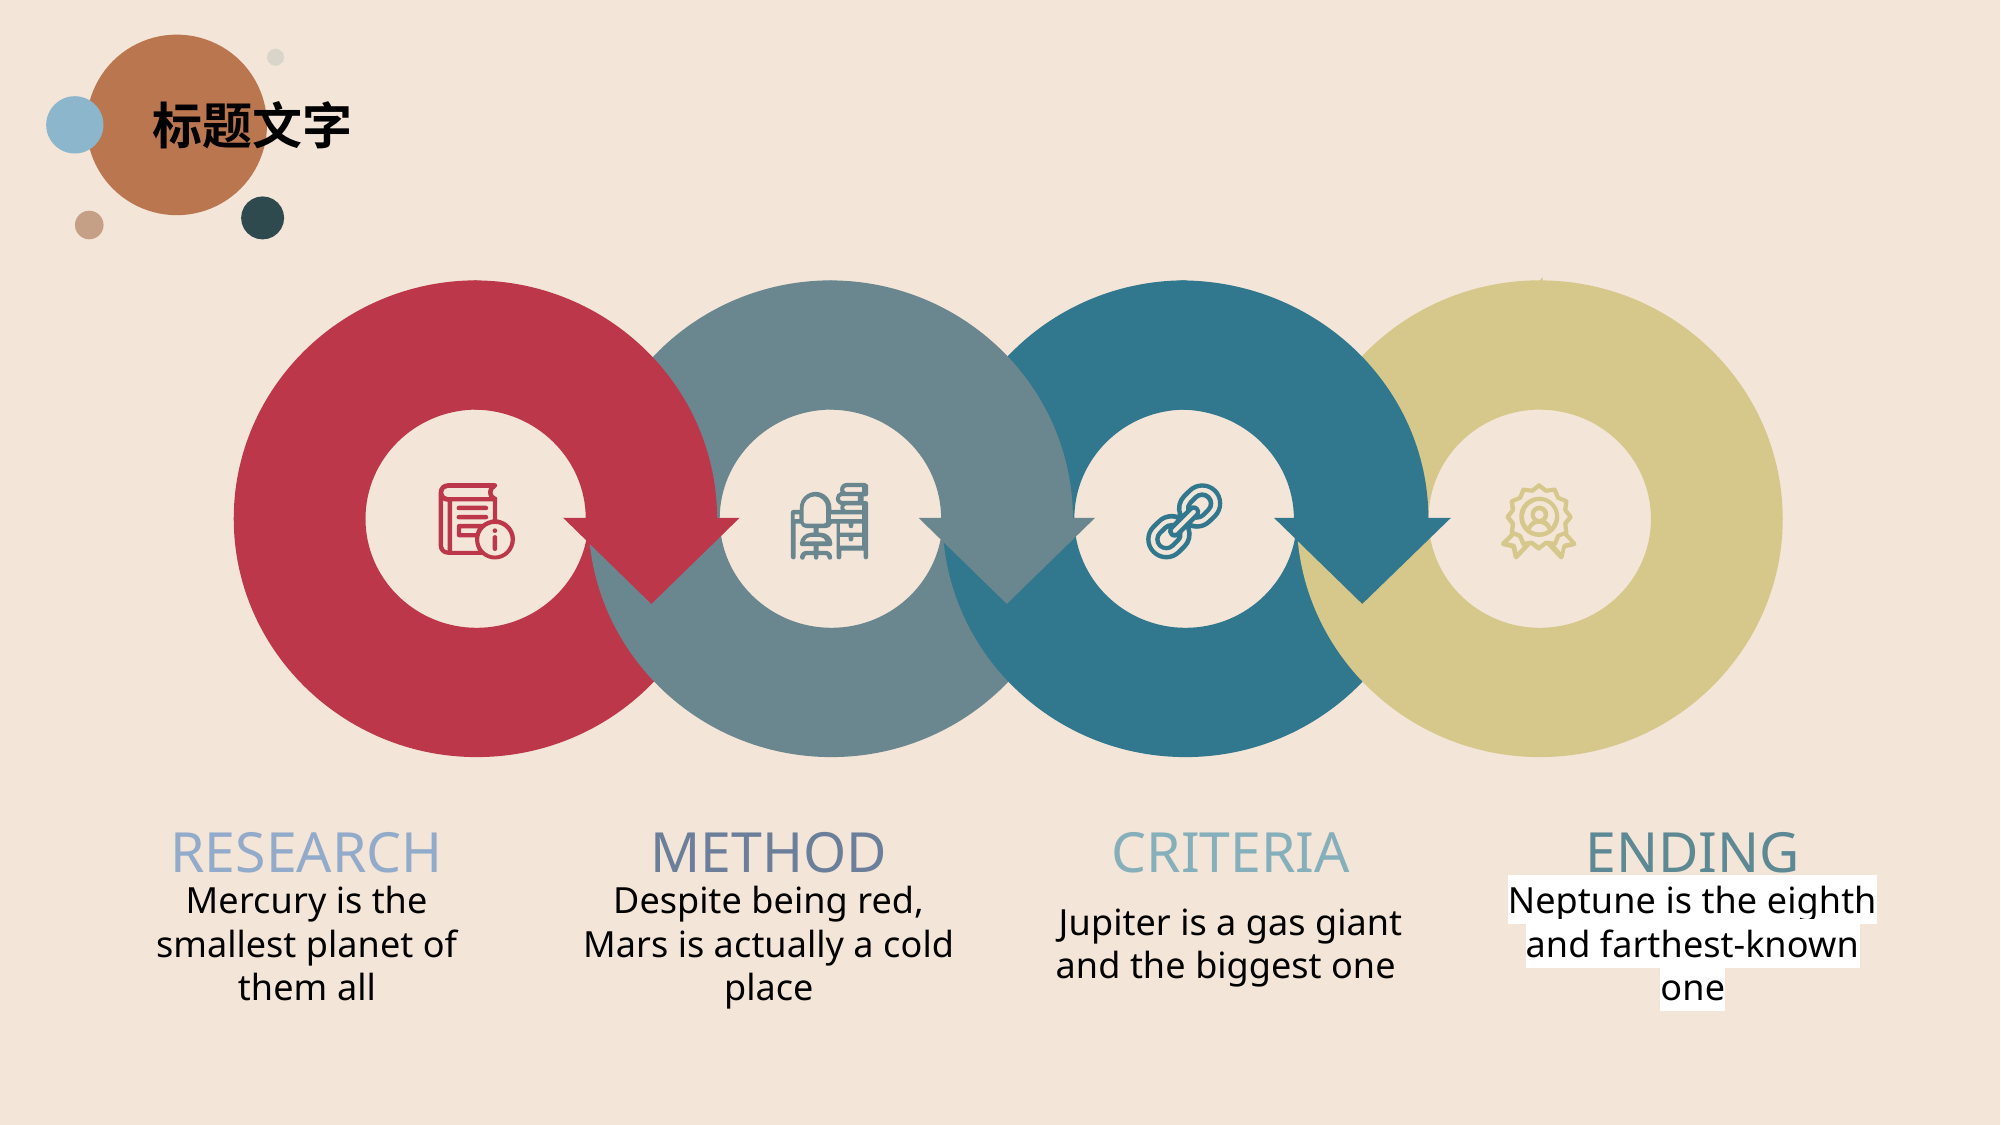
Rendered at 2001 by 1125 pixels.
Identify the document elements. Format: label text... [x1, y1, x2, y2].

text_box Mercury is the smallest planet of them all [91, 882, 523, 1003]
text_box [918, 517, 1096, 604]
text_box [438, 483, 515, 560]
text_box METHOD [553, 819, 985, 881]
text_box [790, 482, 869, 560]
text_box Neptune is the eighth and farthest-known one [1477, 882, 1909, 1003]
text_box [1180, 280, 1429, 517]
text_box [474, 280, 718, 517]
text_box [943, 537, 1362, 758]
text_box [1297, 539, 1777, 758]
text_box CRITERIA [1015, 819, 1447, 881]
text_box [563, 517, 740, 604]
text_box [653, 280, 829, 517]
text_box ENDING [1477, 819, 1909, 881]
text_box 标题文字 [285, 86, 368, 162]
text_box [1146, 483, 1223, 560]
text_box [829, 280, 1073, 517]
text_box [1500, 483, 1577, 560]
text_box [1362, 285, 1487, 510]
text_box RESEARCH [91, 819, 523, 881]
text_box Despite being red, Mars is actually a cold place [553, 882, 985, 1003]
text_box [233, 280, 654, 758]
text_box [1487, 280, 1783, 572]
text_box Jupiter is a gas giant and the biggest one [1015, 882, 1447, 1003]
text_box [589, 537, 1008, 758]
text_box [46, 34, 285, 240]
text_box [1274, 517, 1451, 604]
text_box [1008, 280, 1180, 517]
